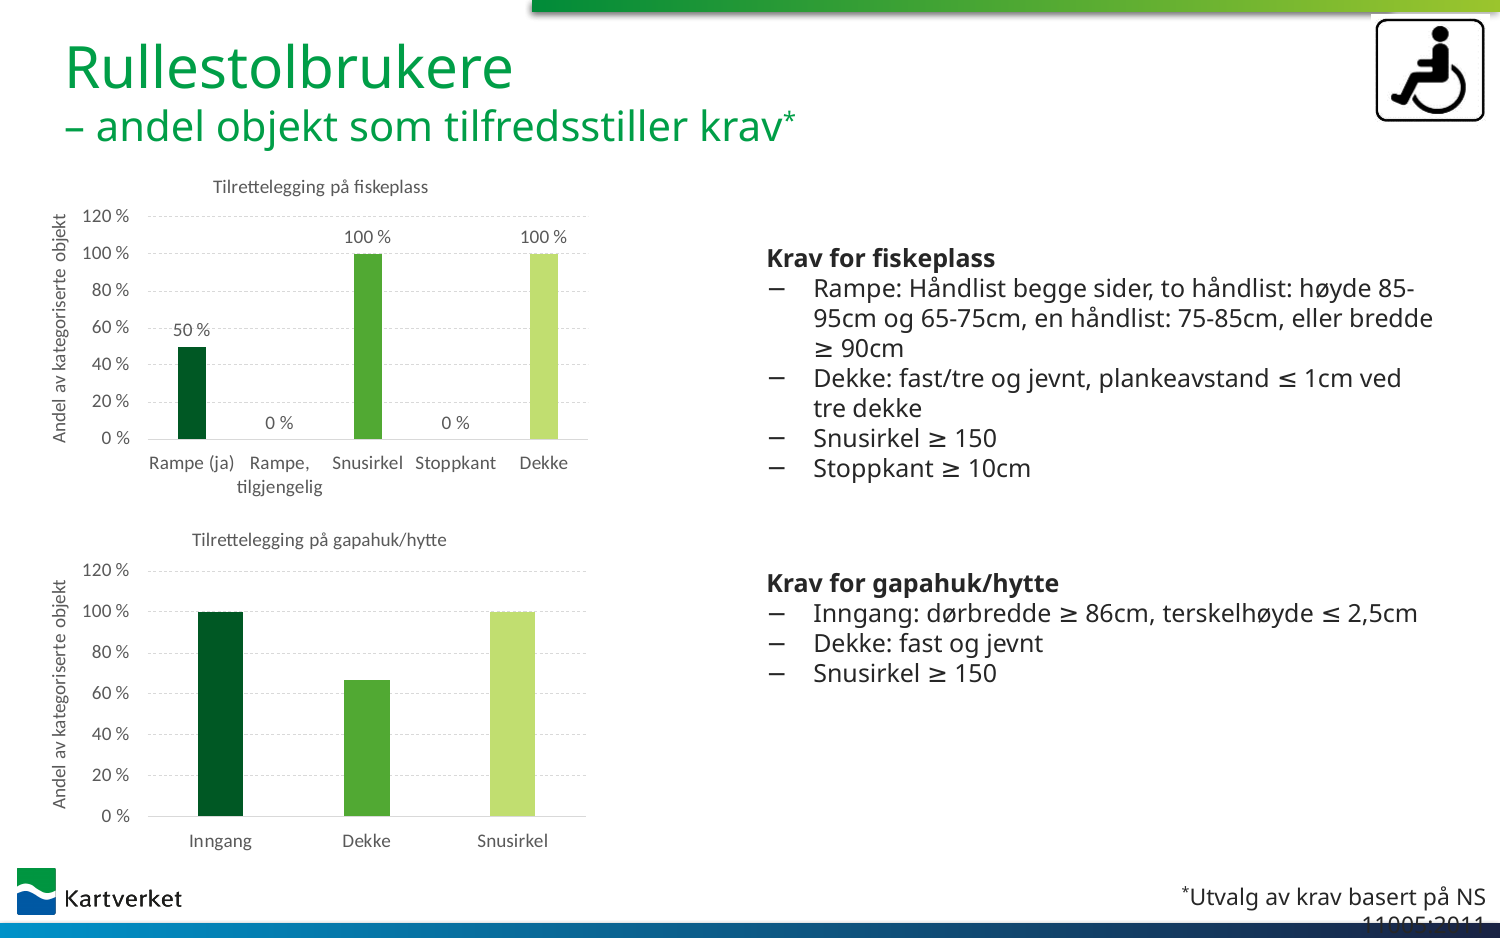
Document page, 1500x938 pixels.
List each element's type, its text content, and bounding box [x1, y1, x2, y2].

text_box *Utvalg av krav basert på NS 11005:2011 [1068, 873, 1500, 938]
picture [41, 166, 599, 505]
picture [1371, 13, 1491, 127]
text_box Krav for gapahuk/hytte Inngang: dørbredde ≥ 86cm, terskelhøyde ≤ 2,5cm Dekke: fast og jevnt Snusirkel ≥ 150 [751, 560, 1452, 695]
picture [41, 520, 597, 859]
text_box Rullestolbrukere – andel objekt som tilfredsstiller krav* [49, 29, 1431, 158]
text_box Krav for fiskeplass Rampe: Håndlist begge sider, to håndlist: høyde 85-95cm og 65-75cm, en håndlist: 75-85cm, eller bredde ≥ 90cm Dekke: fast/tre og jevnt, plankeavstand ≤ 1cm ved tre dekke Snusirkel ≥ 150 Stoppkant ≥ 10cm [751, 235, 1452, 490]
